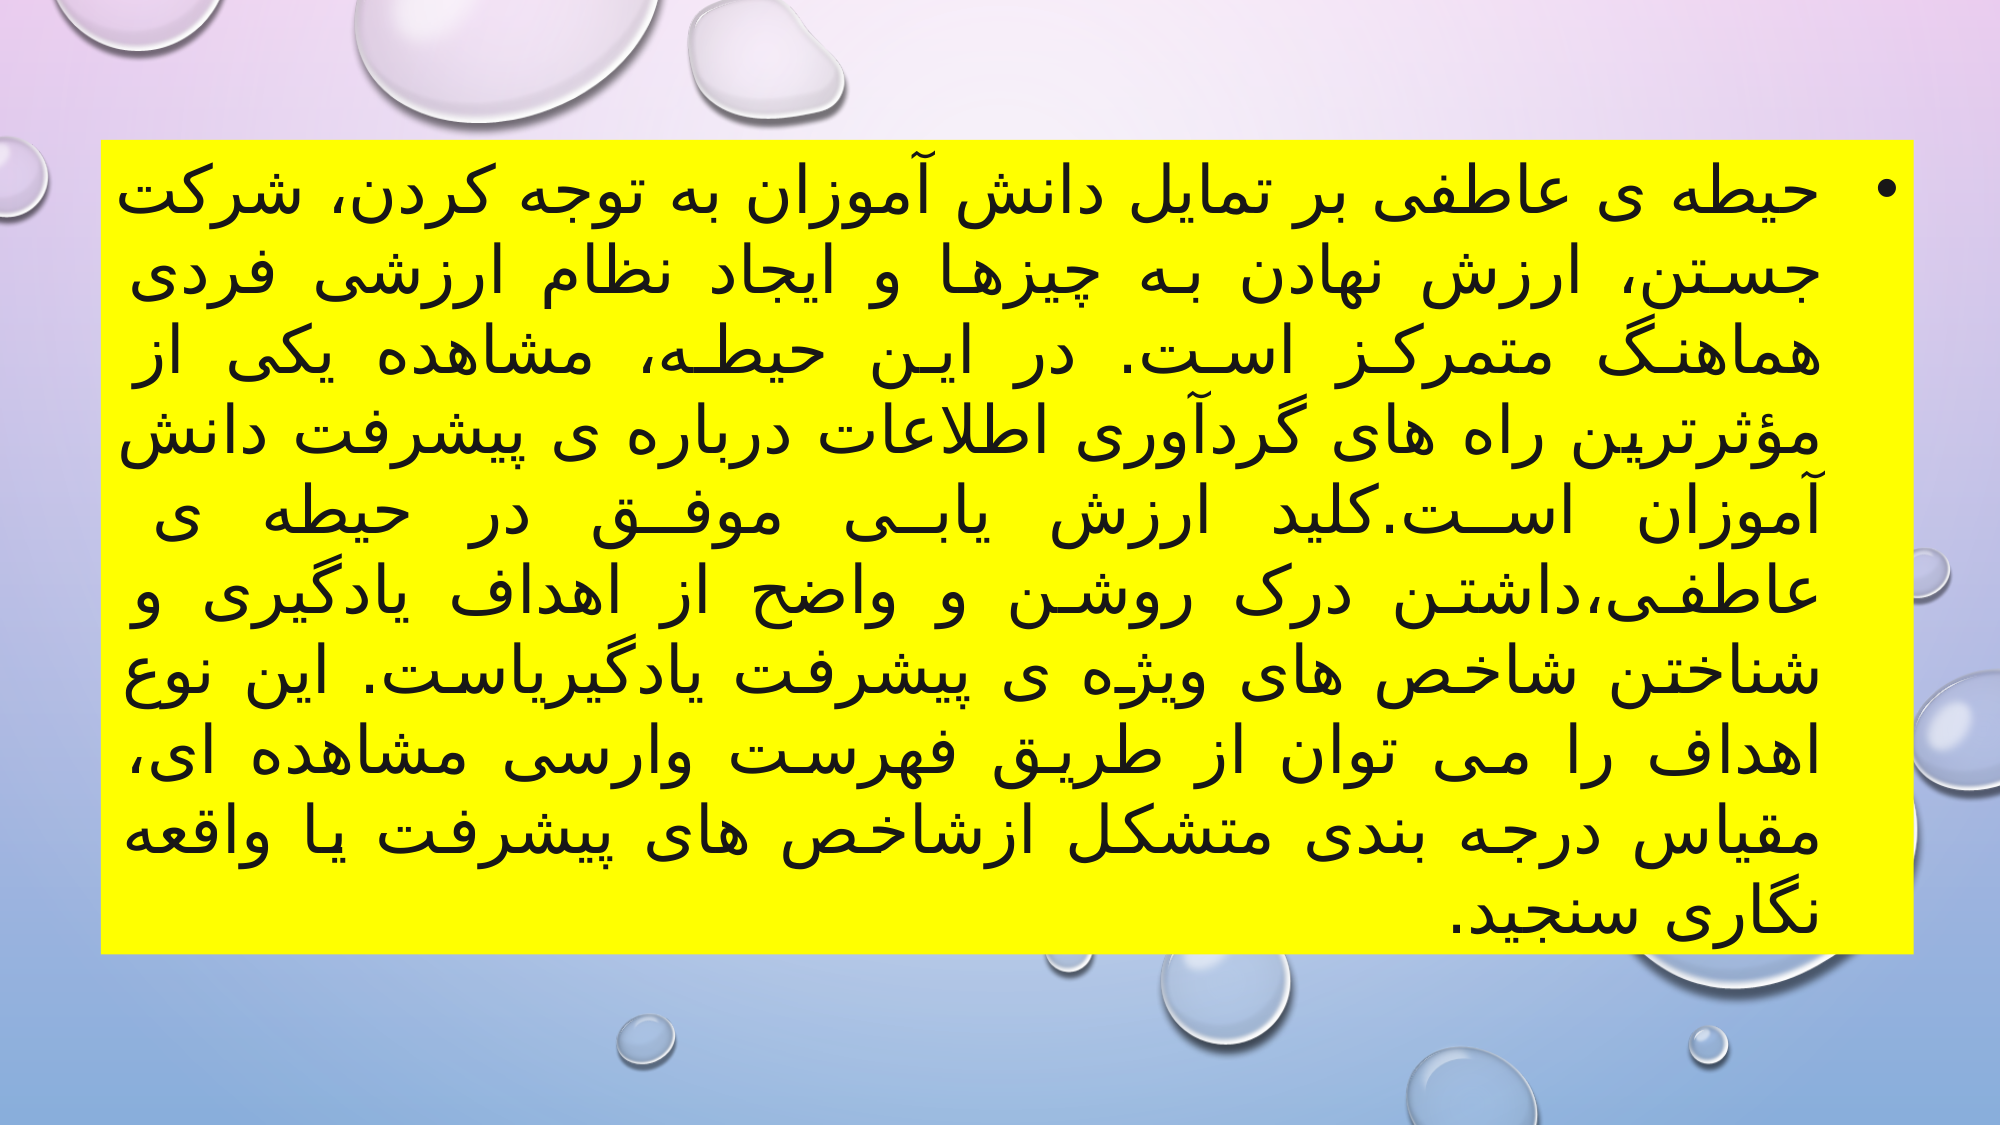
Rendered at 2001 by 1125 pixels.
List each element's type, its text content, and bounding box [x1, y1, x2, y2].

picture [0, 0, 2000, 1125]
text_box حيطه ی عاطفی بر تمايل دانش آموزان به توجه کردن، شرکت جستن، ارزش نهادن به چيزها و ايجاد نظام ارزشی فردی هماهنگ متمرکز است. در اين حيطه، مشاهده يکی از مؤثرترين راه های گردآوری اطلاعات درباره ی پيشرفت دانش آموزان است.کليد ارزش يابی موفق در حيطه ی عاطفی،داشتن درک روشن و واضح از اهداف يادگيری و شناختن شاخص های ويژه ی پيشرفت يادگيریاست. اين نوع اهداف را می توان از طريق فهرست وارسی مشاهده ای، مقياس درجه بندی متشکل ازشاخص های پيشرفت يا واقعه نگاری سنجيد. [100, 139, 1914, 955]
